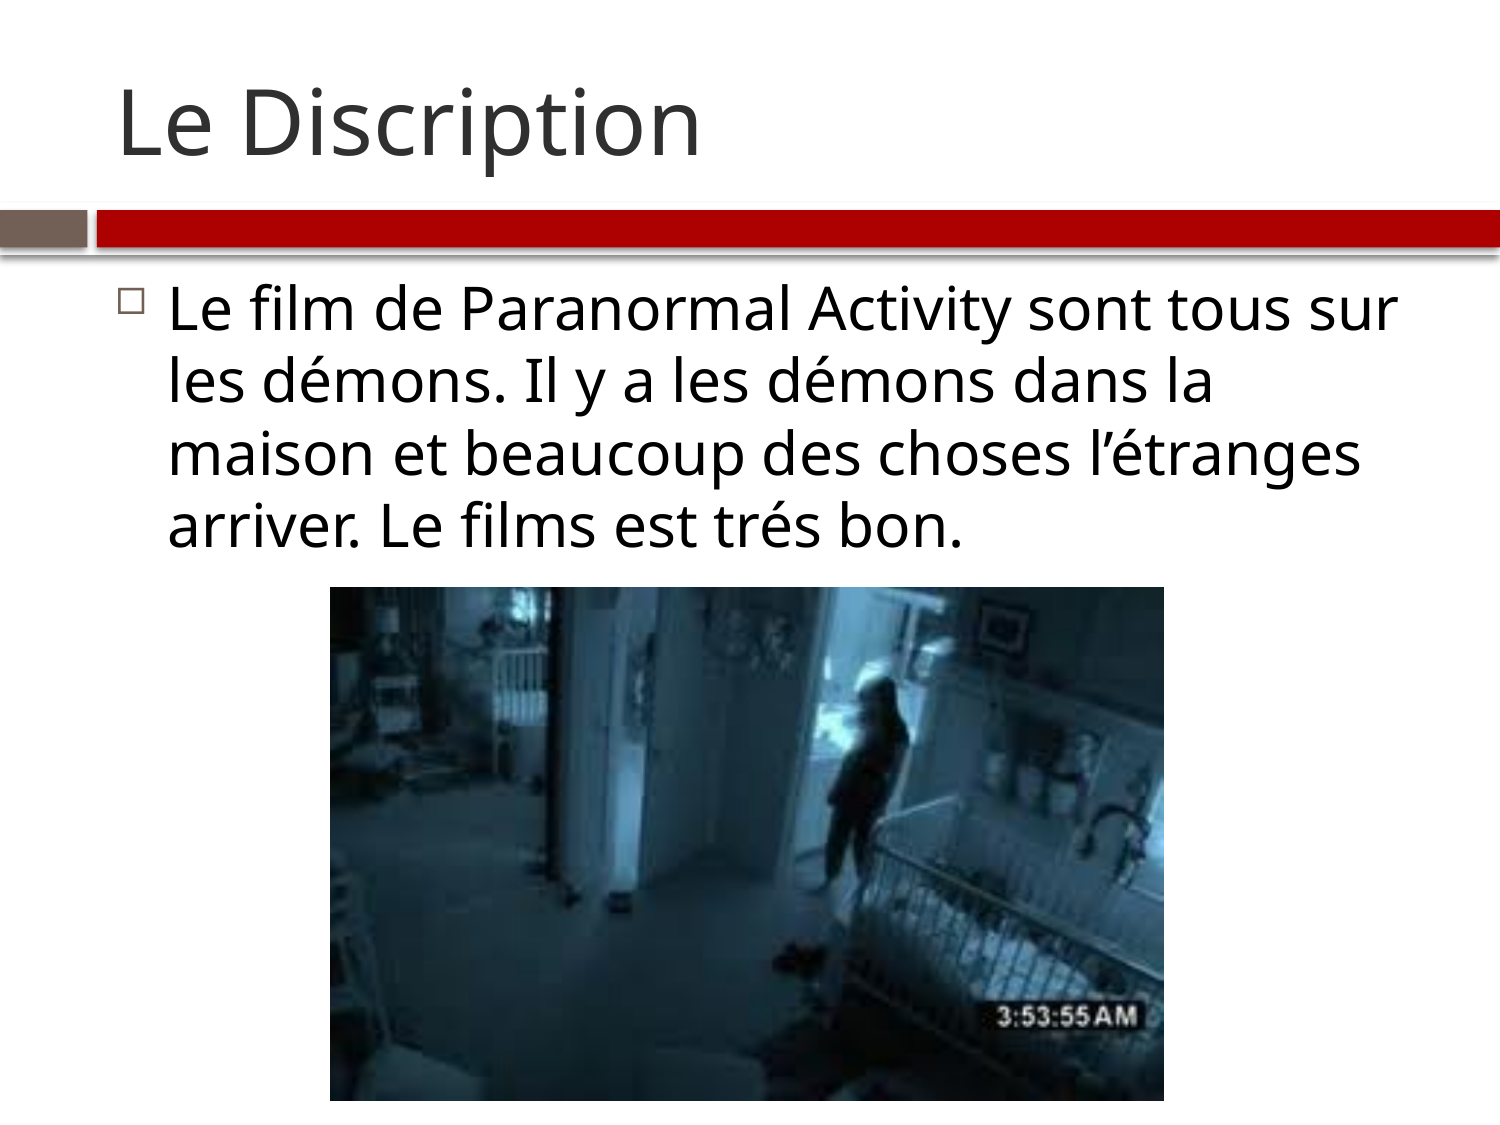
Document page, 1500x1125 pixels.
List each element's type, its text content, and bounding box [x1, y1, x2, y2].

picture [330, 587, 1164, 1101]
title Le Discription [100, 37, 1438, 200]
list Le film de Paranormal Activity sont tous sur les démons. Il y a les démons dans la maison et beaucoup des choses l’étranges arriver. Le films est trés bon. [100, 262, 1438, 1000]
